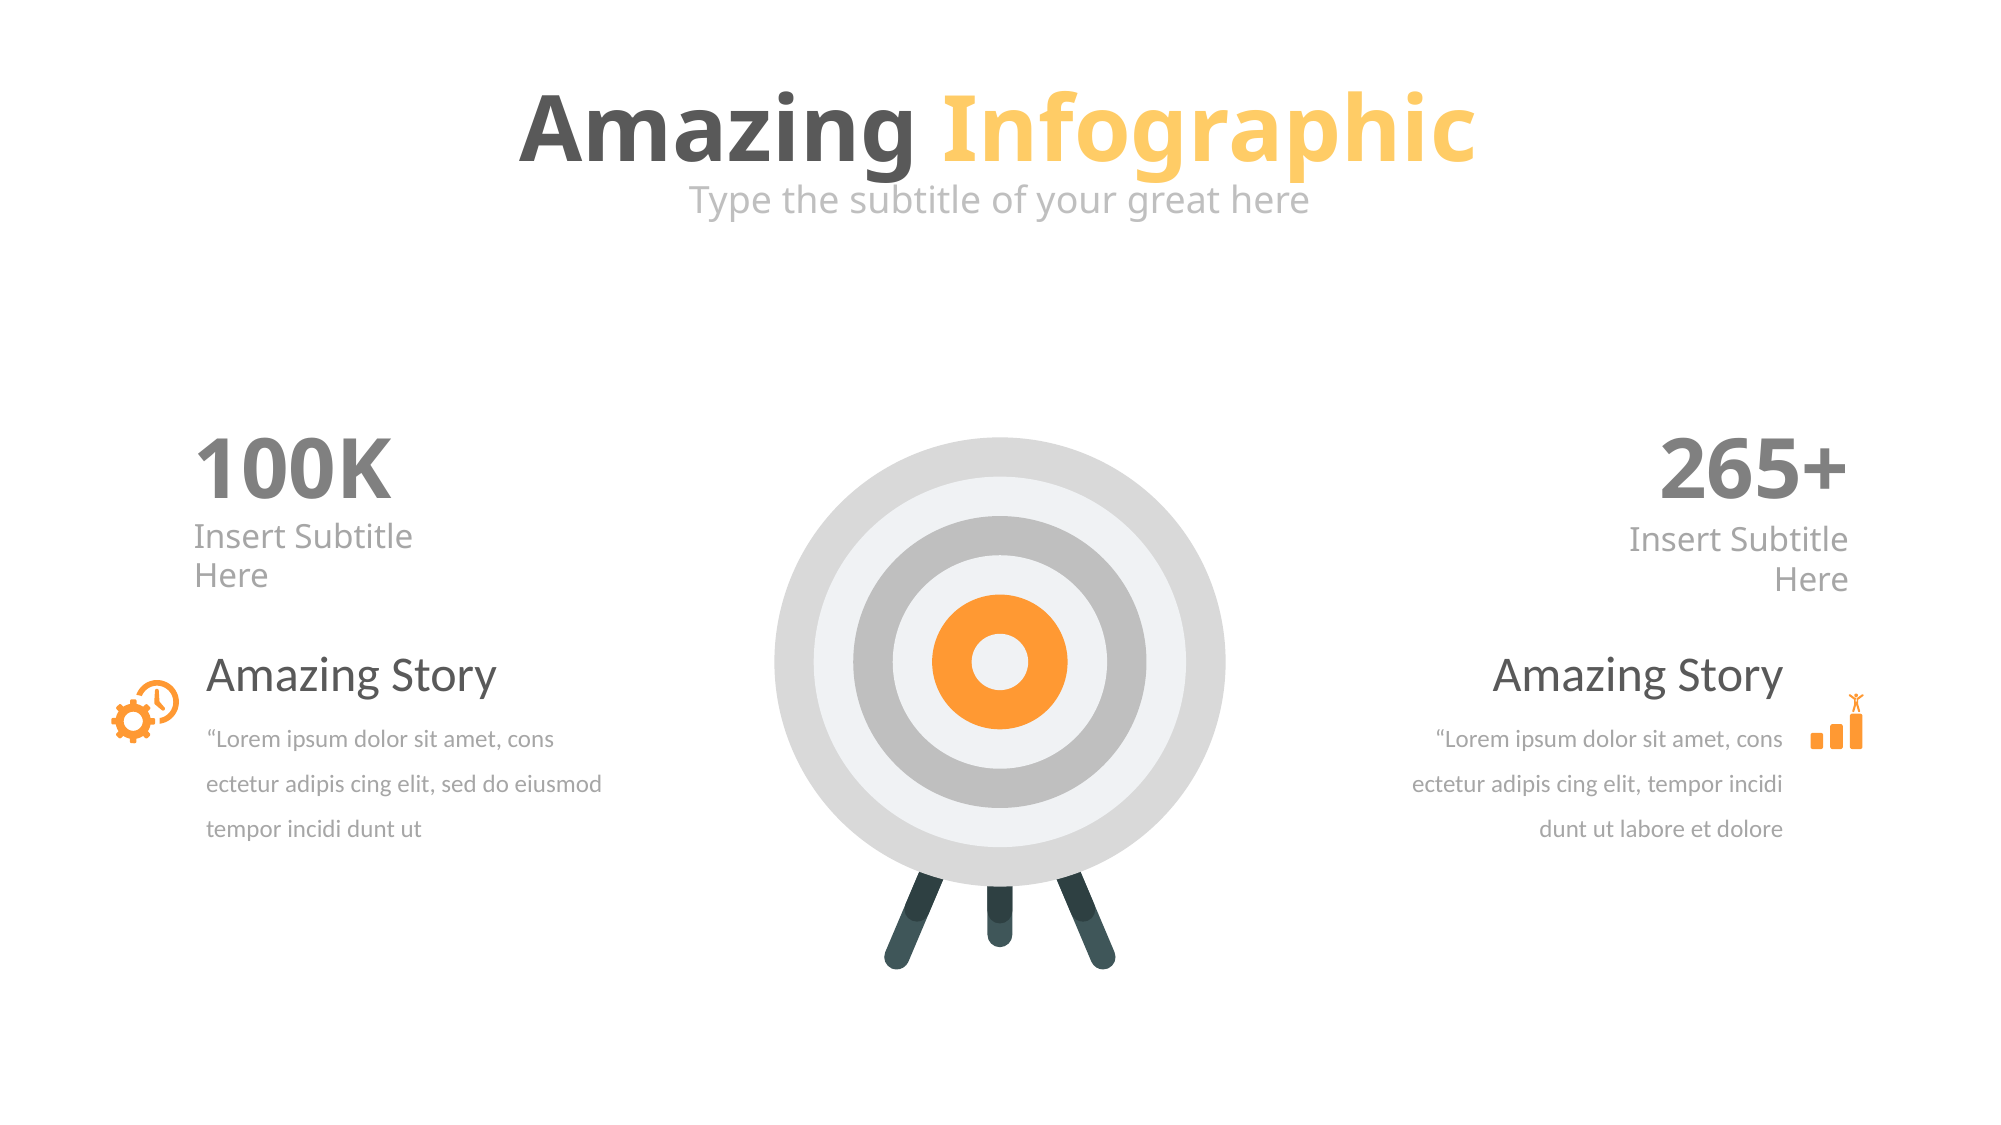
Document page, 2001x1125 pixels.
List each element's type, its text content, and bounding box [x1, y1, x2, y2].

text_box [1810, 693, 1864, 750]
text_box Insert Subtitle Here [1554, 510, 1864, 606]
text_box Insert Subtitle Here [179, 507, 489, 602]
text_box 100K [179, 407, 430, 507]
text_box “Lorem ipsum dolor sit amet, cons ectetur adipis cing elit, sed do eiusmod tempor incidi dunt ut [191, 709, 643, 850]
text_box Amazing Infographic [83, 74, 1914, 183]
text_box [774, 437, 1226, 970]
text_box Amazing Story [1284, 633, 1799, 709]
text_box Amazing Story [191, 633, 706, 709]
text_box “Lorem ipsum dolor sit amet, cons ectetur adipis cing elit, tempor incidi dunt ut labore et dolore [1347, 709, 1799, 850]
text_box 265+ [1613, 407, 1864, 510]
text_box Type the subtitle of your great here [84, 173, 1916, 254]
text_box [111, 680, 179, 744]
